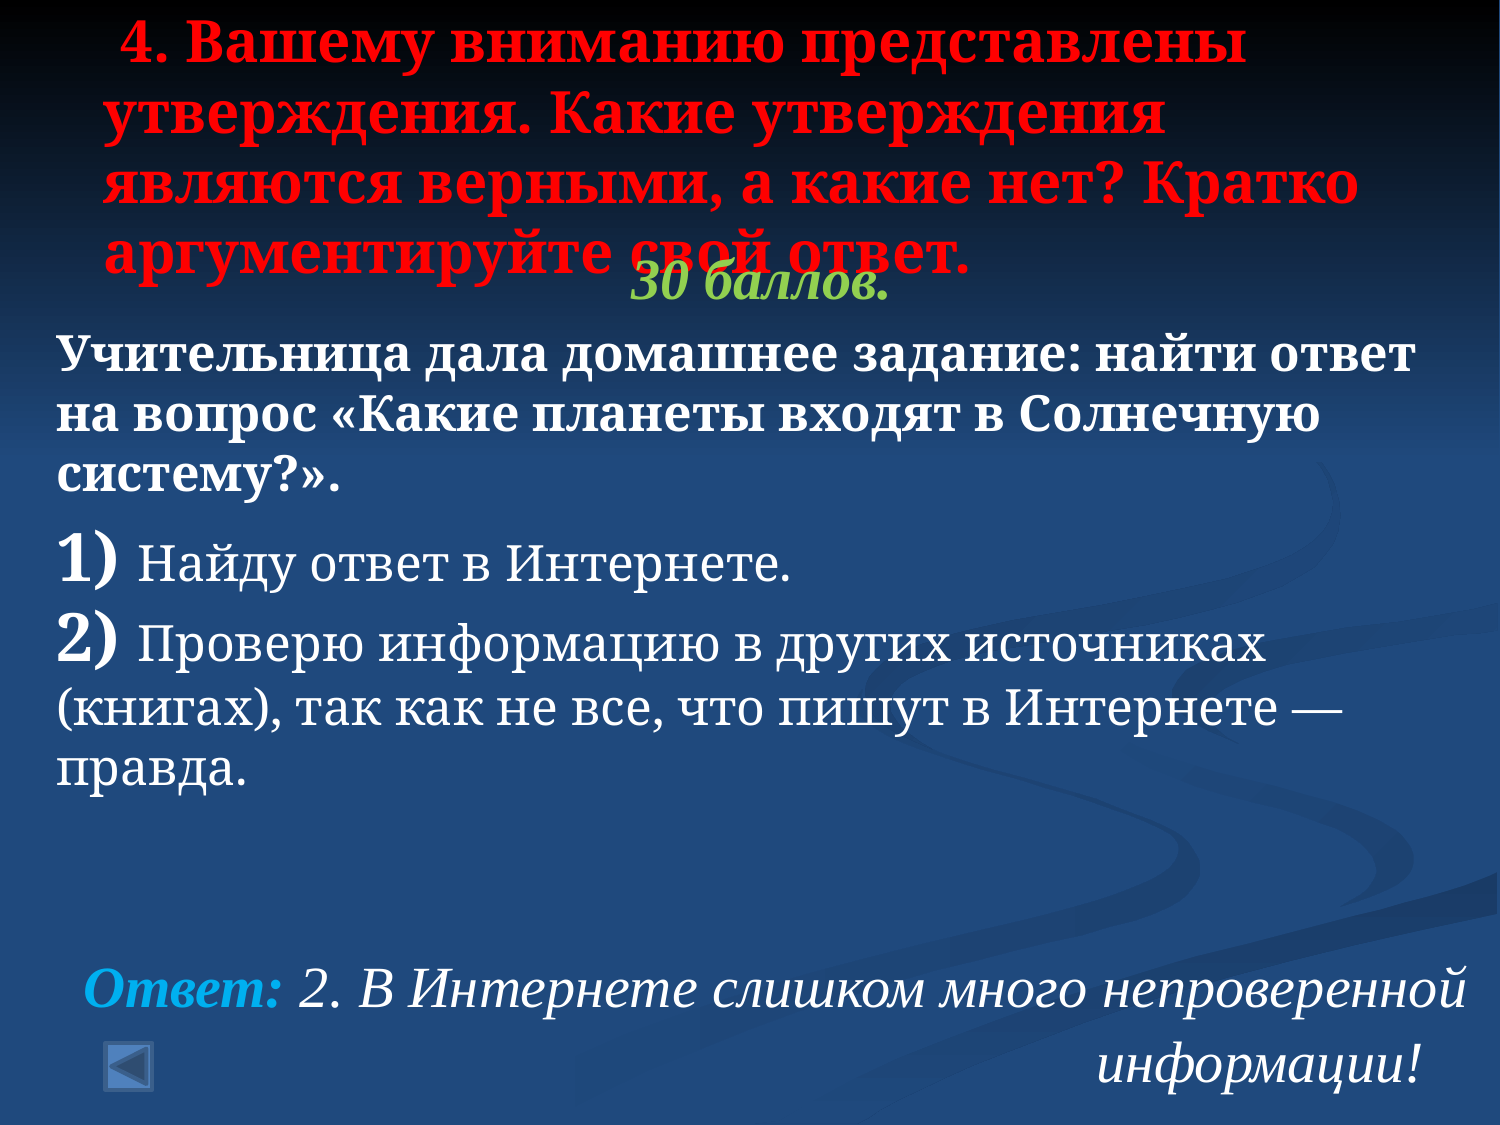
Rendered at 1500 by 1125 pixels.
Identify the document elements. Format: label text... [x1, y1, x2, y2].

text_box 30 баллов. Учительница дала домашнее задание: найти ответ на вопрос «Какие планеты входят в Солнечную систему?». 1) Найду ответ в Интернете. 2) Проверю информацию в других источниках (книгах), так как не все, что пишут в Интернете — правда. Ответ: 2. В Интернете слишком много непроверенной информации! [41, 234, 1483, 1102]
title 4. Вашему вниманию представлены утверждения. Какие утверждения являются верными, а какие нет? Кратко аргументируйте свой ответ. [88, 101, 1439, 234]
text_box [103, 1041, 154, 1092]
